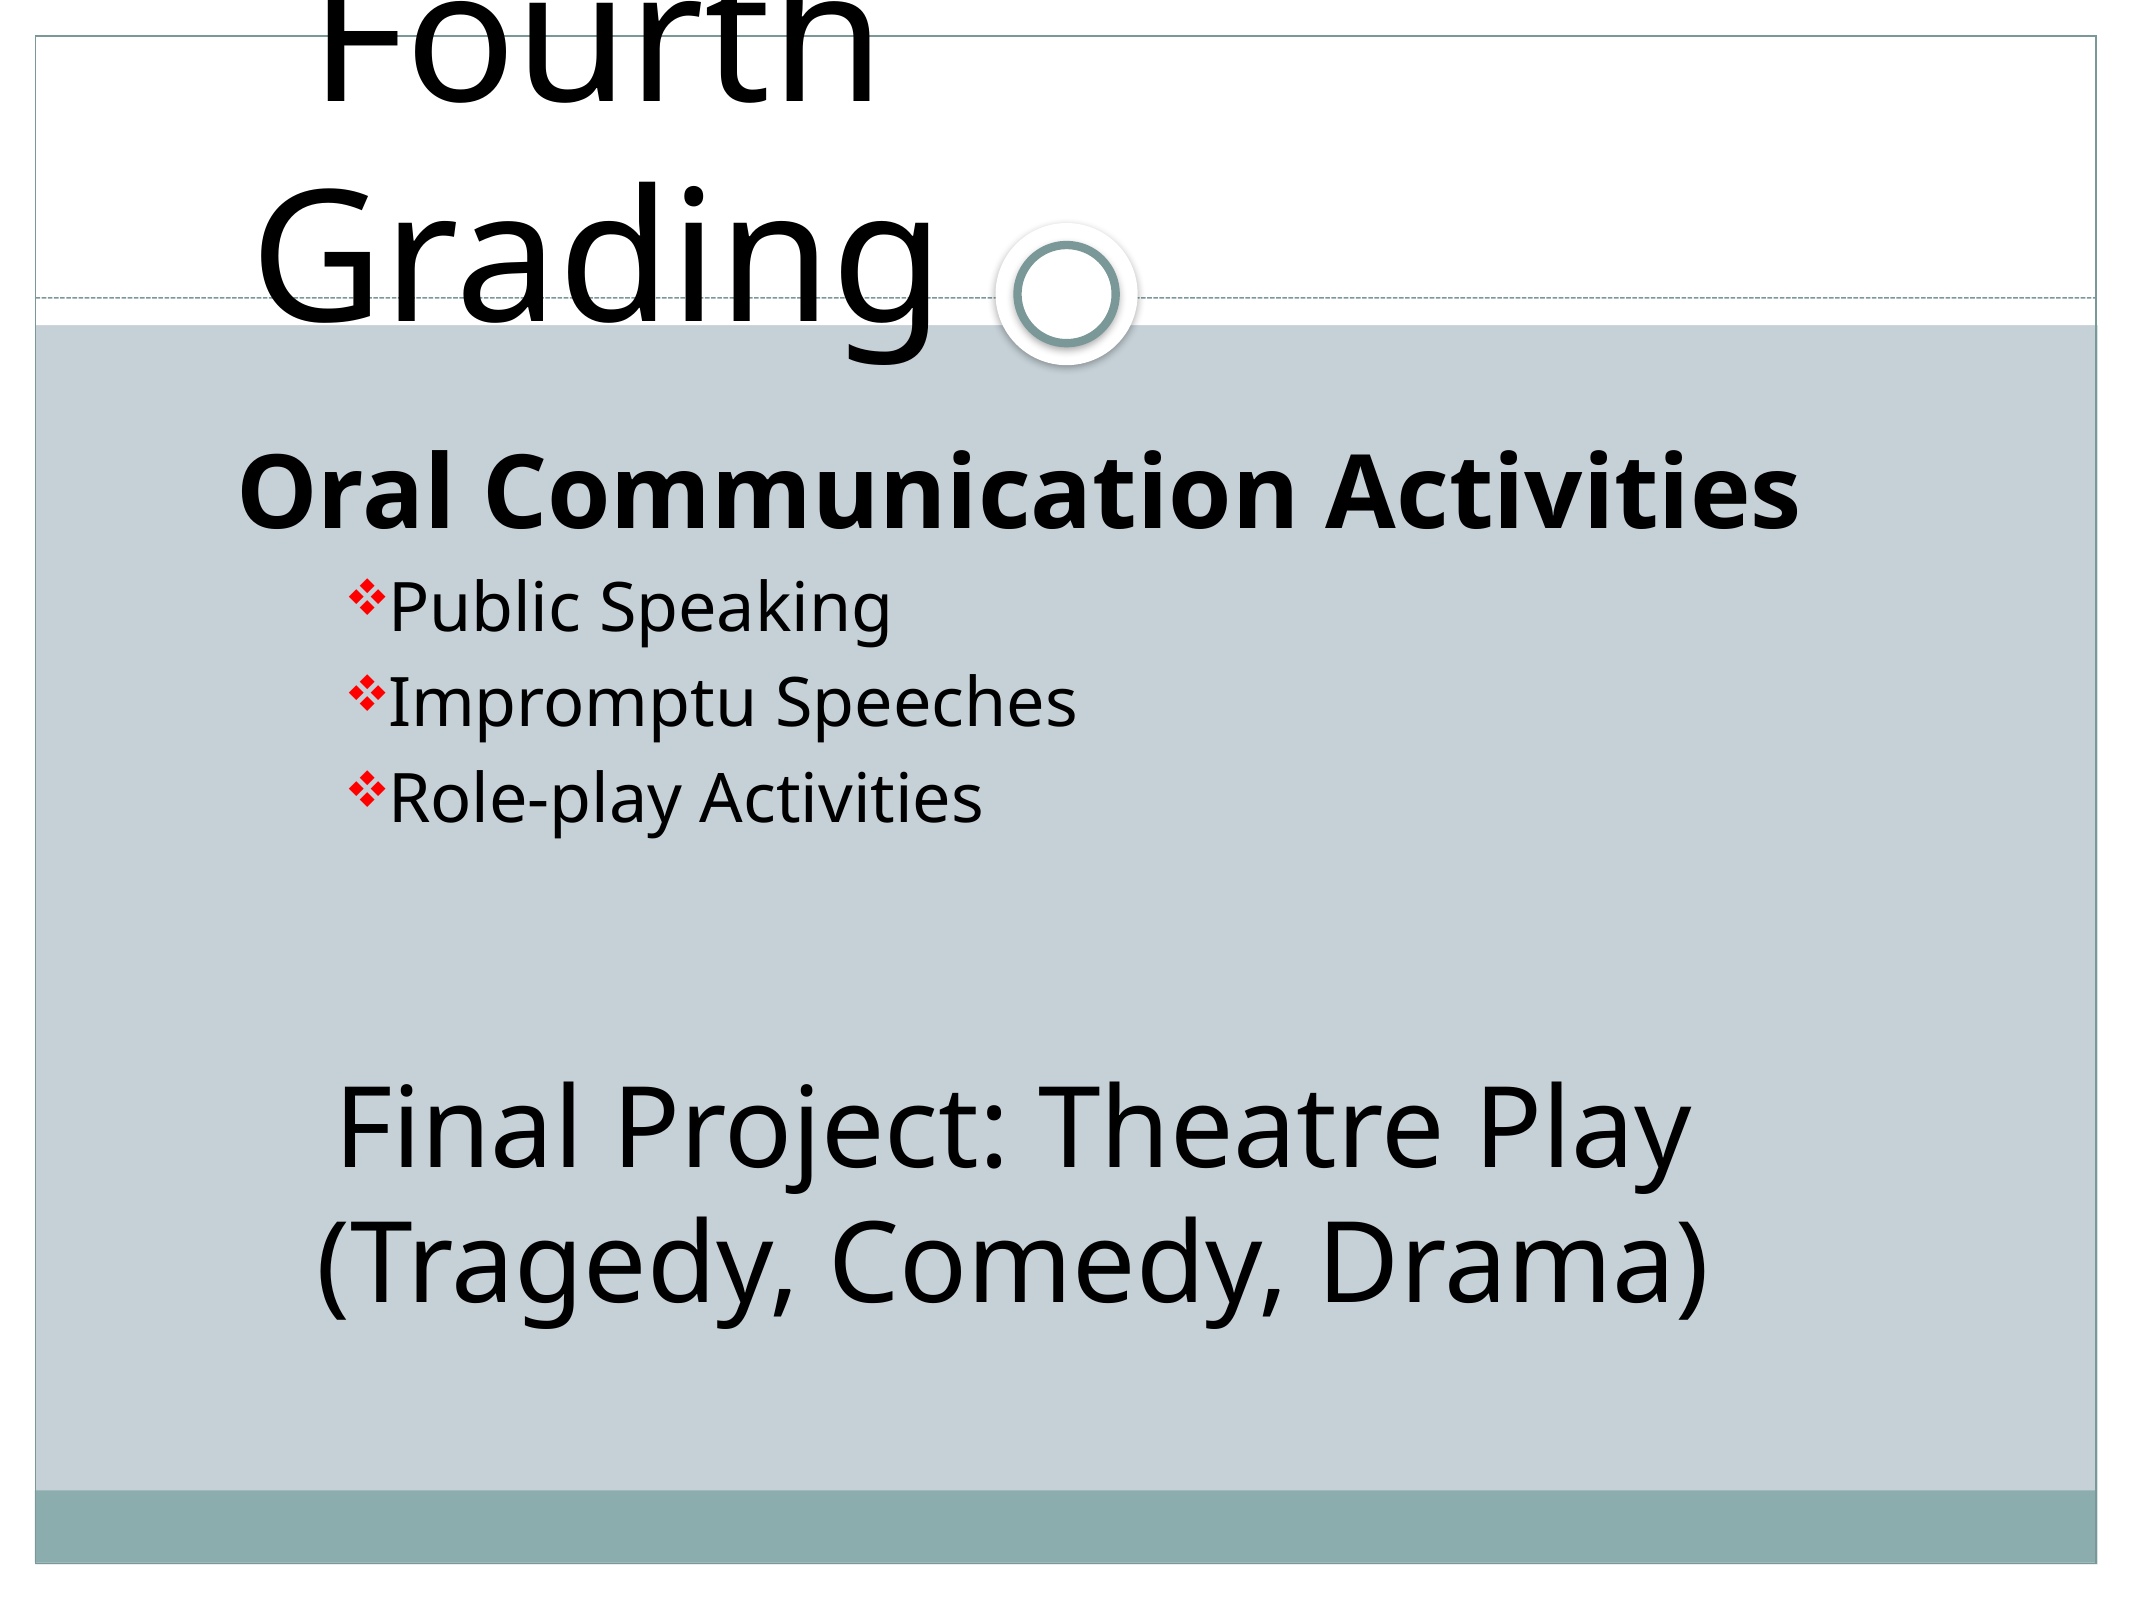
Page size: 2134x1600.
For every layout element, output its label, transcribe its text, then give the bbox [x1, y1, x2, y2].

text_box Fourth Grading [0, 55, 1239, 221]
list Oral Communication Activities Public Speaking Impromptu Speeches Role-play Activities [180, 415, 1870, 930]
text_box Final Project: Theatre Play (Tragedy, Comedy, Drama) [133, 1047, 1894, 1333]
